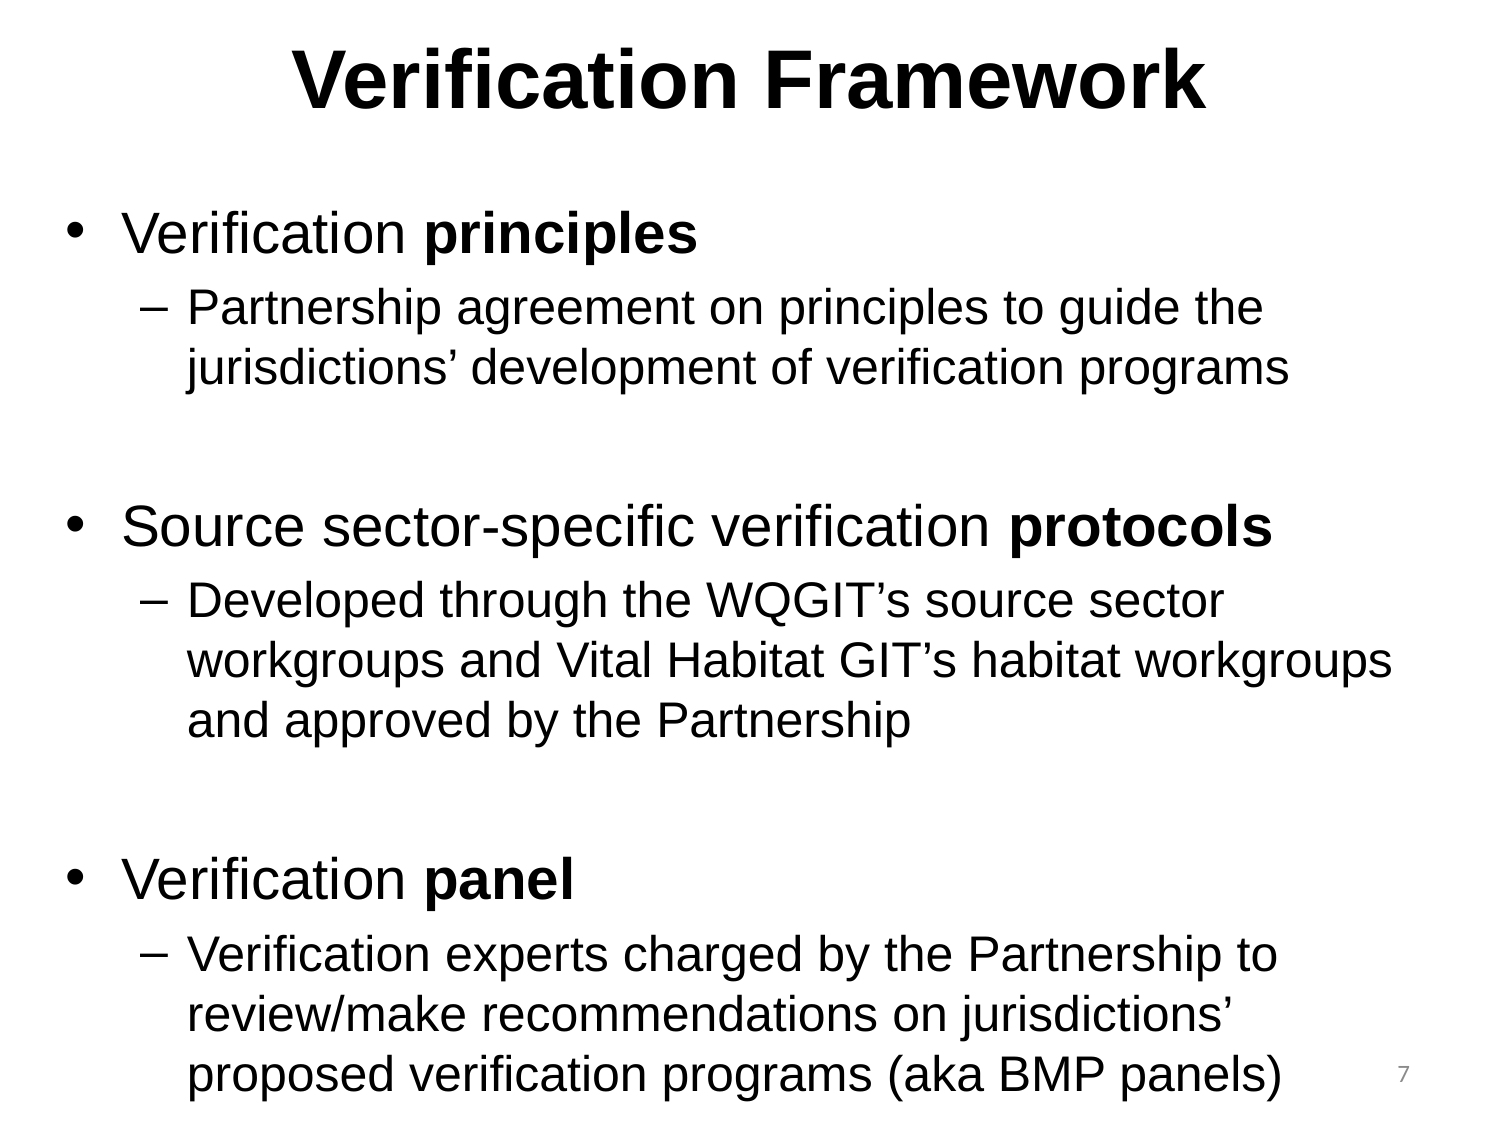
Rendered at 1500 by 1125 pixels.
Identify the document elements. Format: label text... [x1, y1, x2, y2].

title Verification Framework [75, 0, 1425, 150]
slide_number 7 [1074, 1042, 1425, 1103]
list Verification principles Partnership agreement on principles to guide the jurisdictions’ development of verification programs Source sector-specific verification protocols Developed through the WQGIT’s source sector workgroups and Vital Habitat GIT’s habitat workgroups and approved by the Partnership Verification panel Verification experts charged by the Partnership to review/make recommendations on jurisdictions’ proposed verification programs (aka BMP panels) [50, 187, 1438, 1125]
